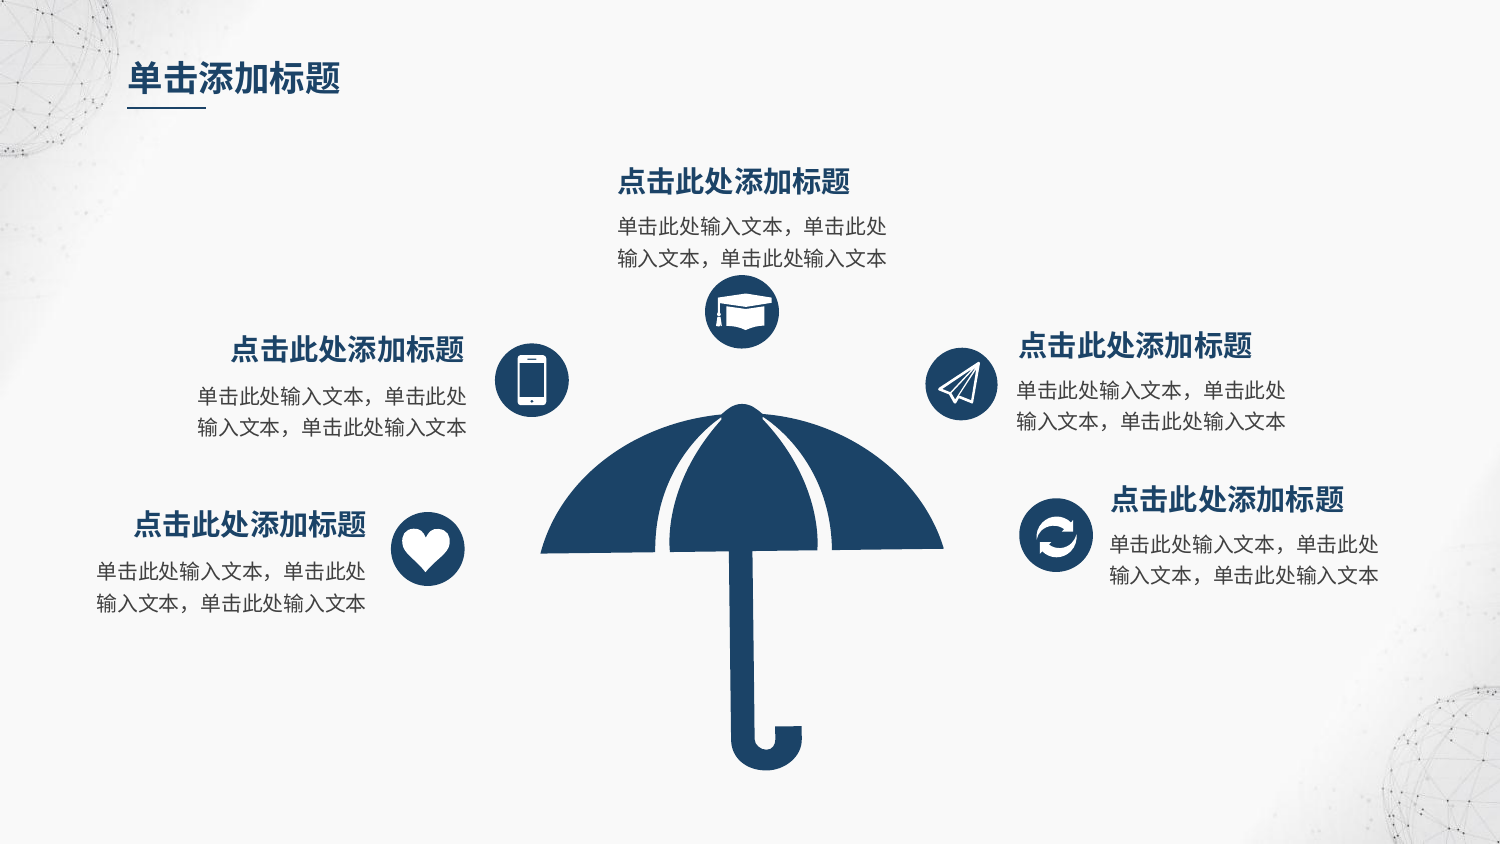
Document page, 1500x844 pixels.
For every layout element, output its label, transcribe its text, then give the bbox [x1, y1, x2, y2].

text_box 单击此处输入文本，单击此处输入文本，单击此处输入文本 [601, 202, 903, 276]
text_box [700, 270, 784, 353]
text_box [1014, 493, 1098, 577]
text_box 点击此处添加标题 [219, 325, 476, 371]
text_box 单击此处输入文本，单击此处输入文本，单击此处输入文本 [1005, 366, 1308, 440]
text_box 点击此处添加标题 [1099, 475, 1356, 519]
text_box 单击此处输入文本，单击此处输入文本，单击此处输入文本 [1098, 519, 1400, 594]
text_box 点击此处添加标题 [1007, 321, 1265, 366]
picture [0, 0, 1500, 844]
text_box 点击此处添加标题 [121, 500, 379, 547]
text_box [540, 403, 944, 771]
text_box 单击此处输入文本，单击此处输入文本，单击此处输入文本 [75, 547, 378, 621]
text_box 单击添加标题 [116, 50, 488, 105]
text_box 点击此处添加标题 [605, 157, 863, 202]
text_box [494, 343, 569, 418]
text_box 单击此处输入文本，单击此处输入文本，单击此处输入文本 [176, 371, 479, 446]
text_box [919, 342, 1003, 426]
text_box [386, 507, 470, 591]
